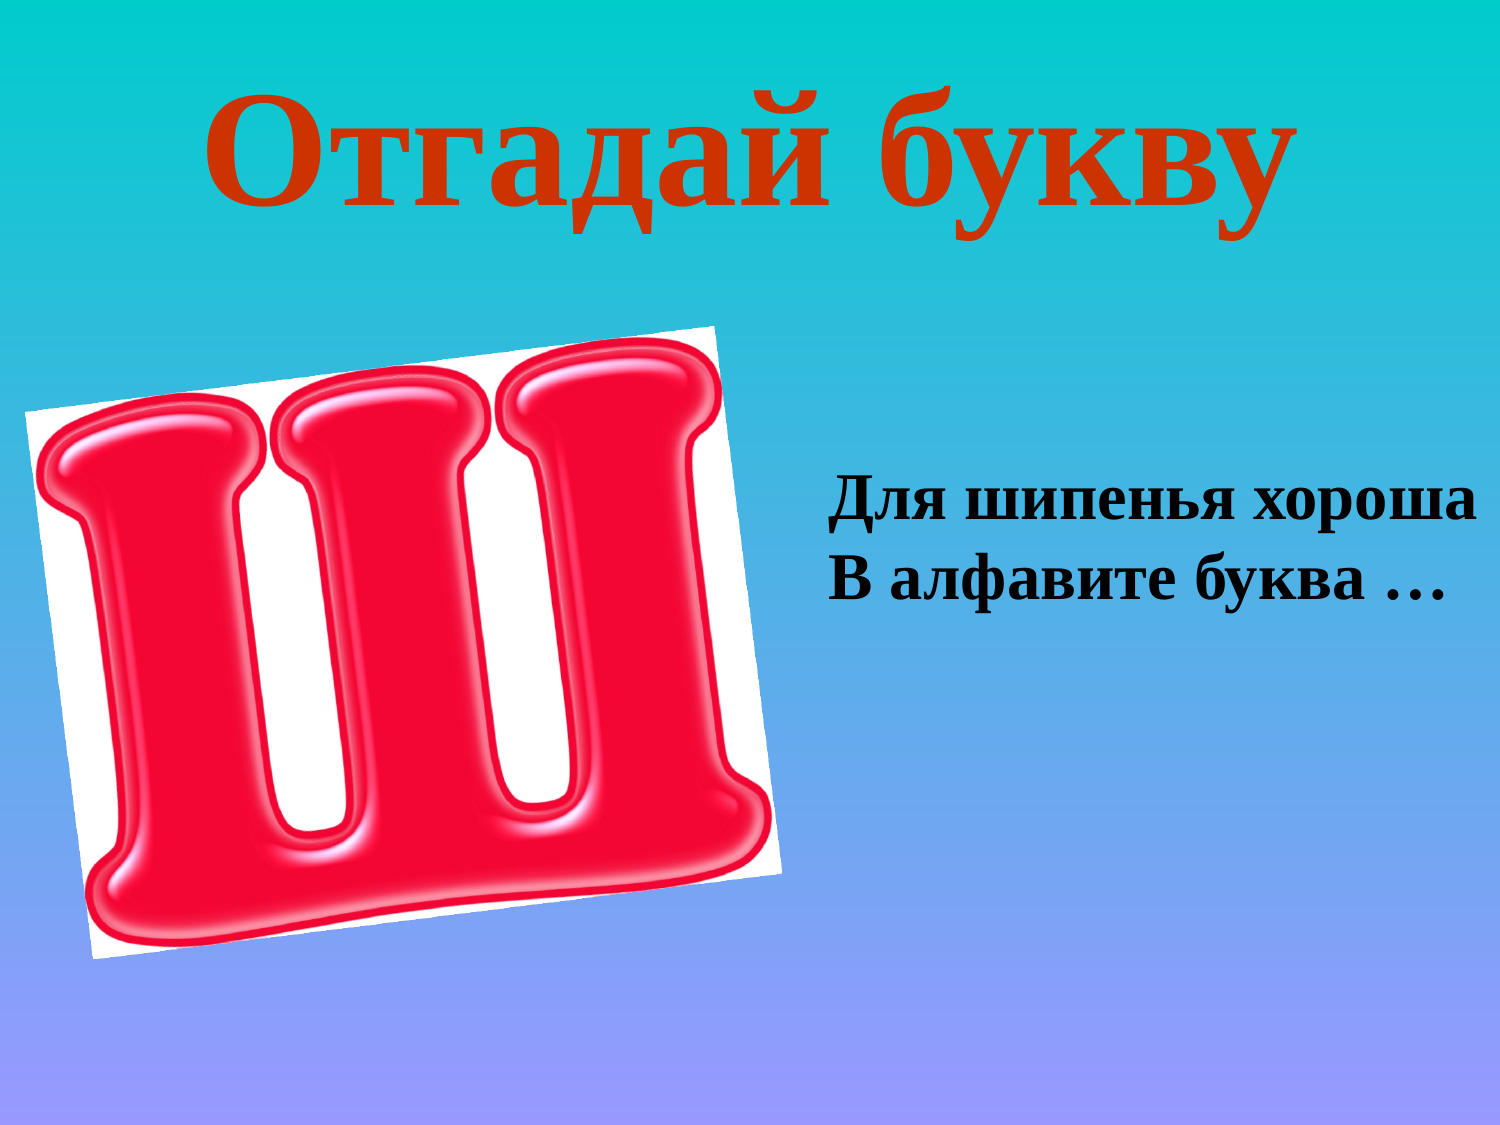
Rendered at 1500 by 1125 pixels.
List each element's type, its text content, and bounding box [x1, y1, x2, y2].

list Для шипенья хороша В алфавите буква … [813, 445, 1500, 680]
picture [25, 326, 782, 959]
title Отгадай букву [75, 45, 1425, 233]
